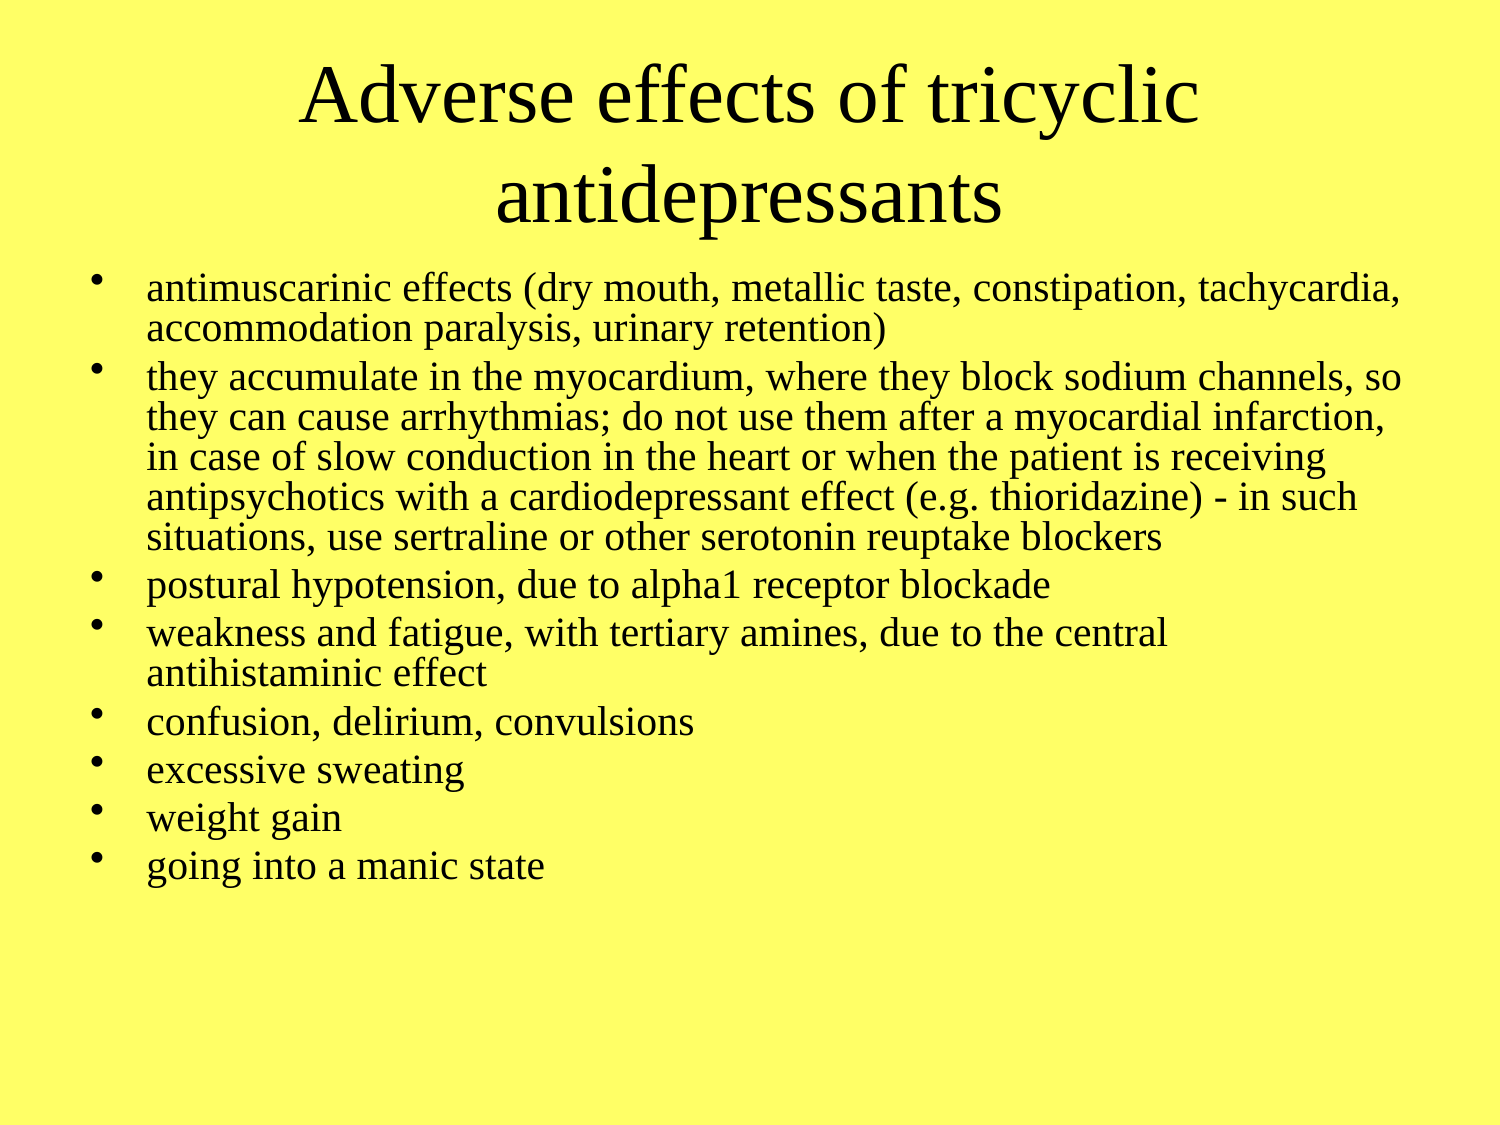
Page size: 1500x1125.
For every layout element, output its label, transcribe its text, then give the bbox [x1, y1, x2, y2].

list antimuscarinic effects (dry mouth, metallic taste, constipation, tachycardia, accommodation paralysis, urinary retention) they accumulate in the myocardium, where they block sodium channels, so they can cause arrhythmias; do not use them after a myocardial infarction, in case of slow conduction in the heart or when the patient is receiving antipsychotics with a cardiodepressant effect (e.g. thioridazine) - in such situations, use sertraline or other serotonin reuptake blockers postural hypotension, due to alpha1 receptor blockade weakness and fatigue, with tertiary amines, due to the central antihistaminic effect confusion, delirium, convulsions excessive sweating weight gain going into a manic state [75, 262, 1425, 1005]
title Adverse effects of tricyclic antidepressants [75, 45, 1425, 233]
